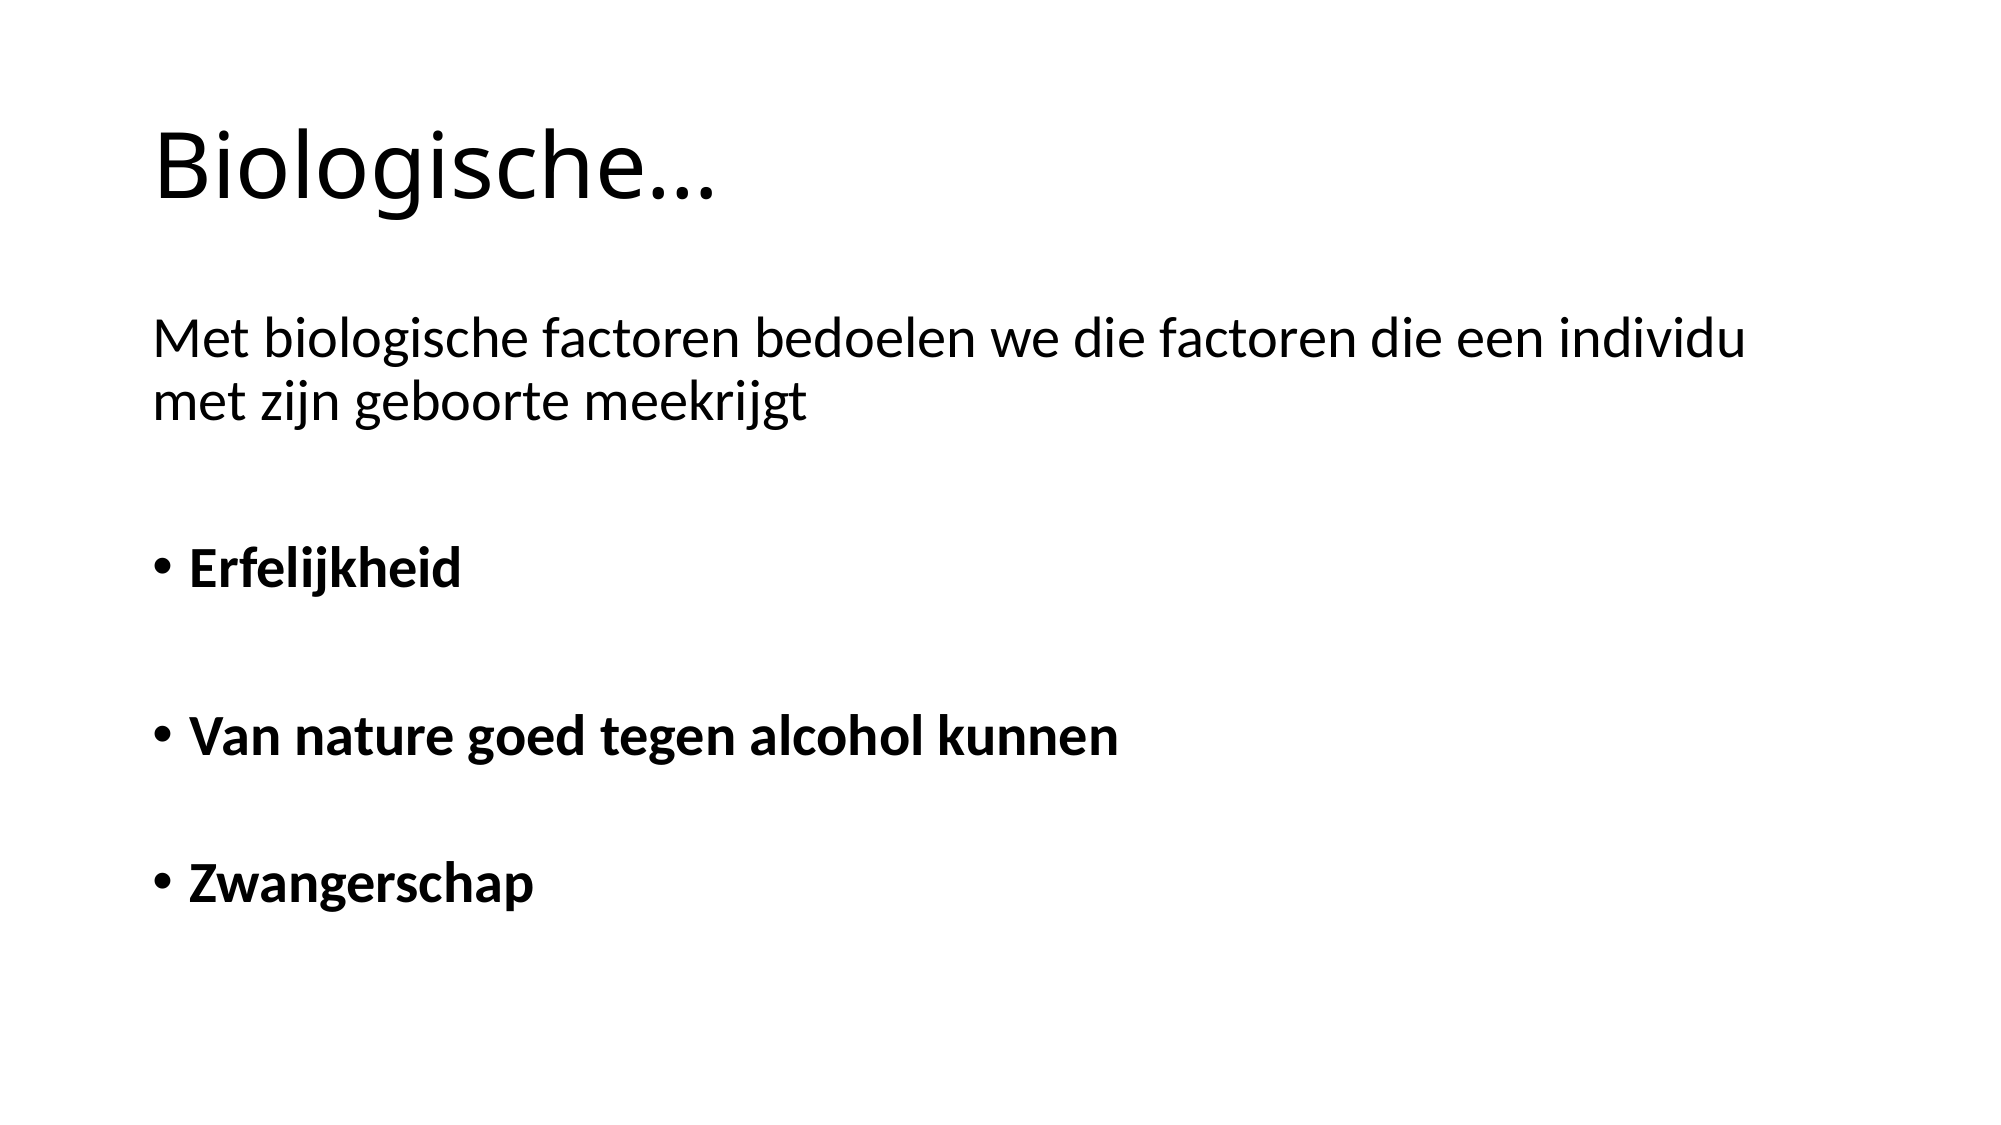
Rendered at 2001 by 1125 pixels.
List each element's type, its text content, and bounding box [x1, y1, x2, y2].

list Met biologische factoren bedoelen we die factoren die een individu met zijn geboorte meekrijgt Erfelijkheid Van nature goed tegen alcohol kunnen Zwangerschap [137, 299, 1863, 1014]
title Biologische… [137, 59, 1863, 278]
